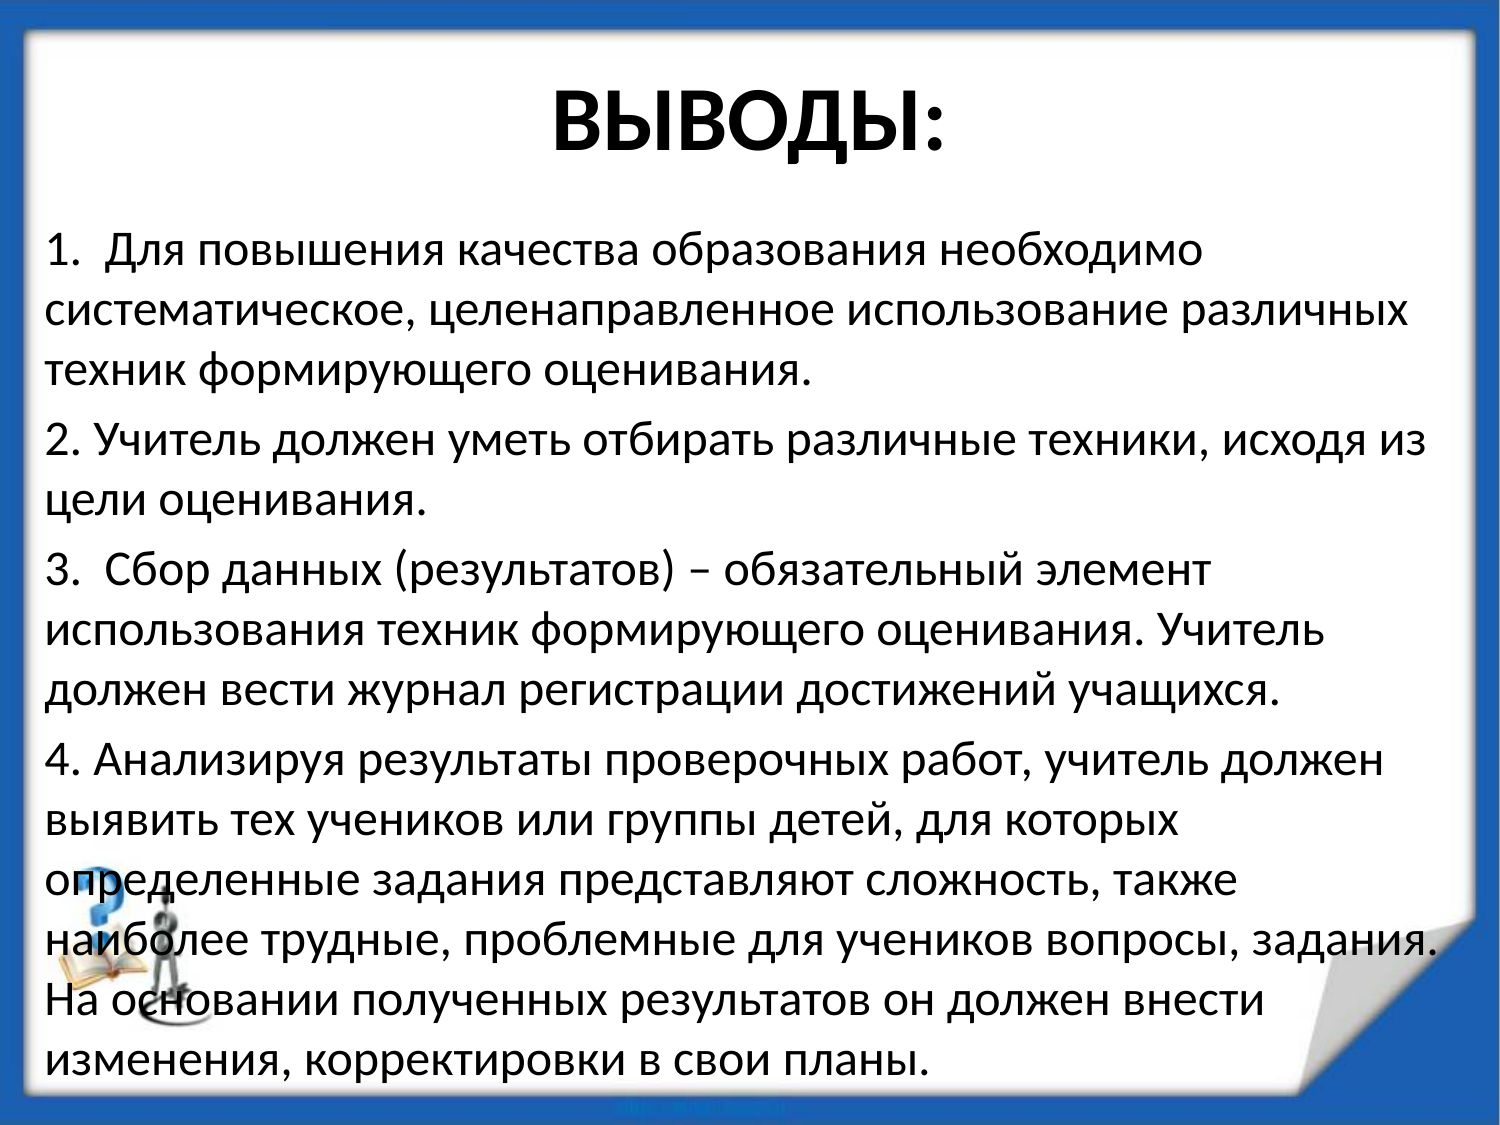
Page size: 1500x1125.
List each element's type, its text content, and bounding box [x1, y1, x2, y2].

picture [0, 0, 1500, 1125]
title ВЫВОДЫ: [103, 30, 1397, 197]
list 1. Для повышения качества образования необходимо систематическое, целенаправлен­ное использование различных техник формирующего оценивания. 2. Учитель должен уметь отбирать различные техники, исходя из цели оценивания. 3. Сбор данных (результатов) – обязательный элемент использования техник формирующего оценивания. Учитель должен вести журнал регистрации достижений учащихся. 4. Анализируя результаты проверочных работ, учитель должен выявить тех учеников или группы детей, для которых определенные задания представляют сложность, также наиболее трудные, проблемные для учеников вопросы, задания. На основании полу­ченных результатов он должен внести изменения, корректировки в свои планы. [29, 208, 1471, 1014]
